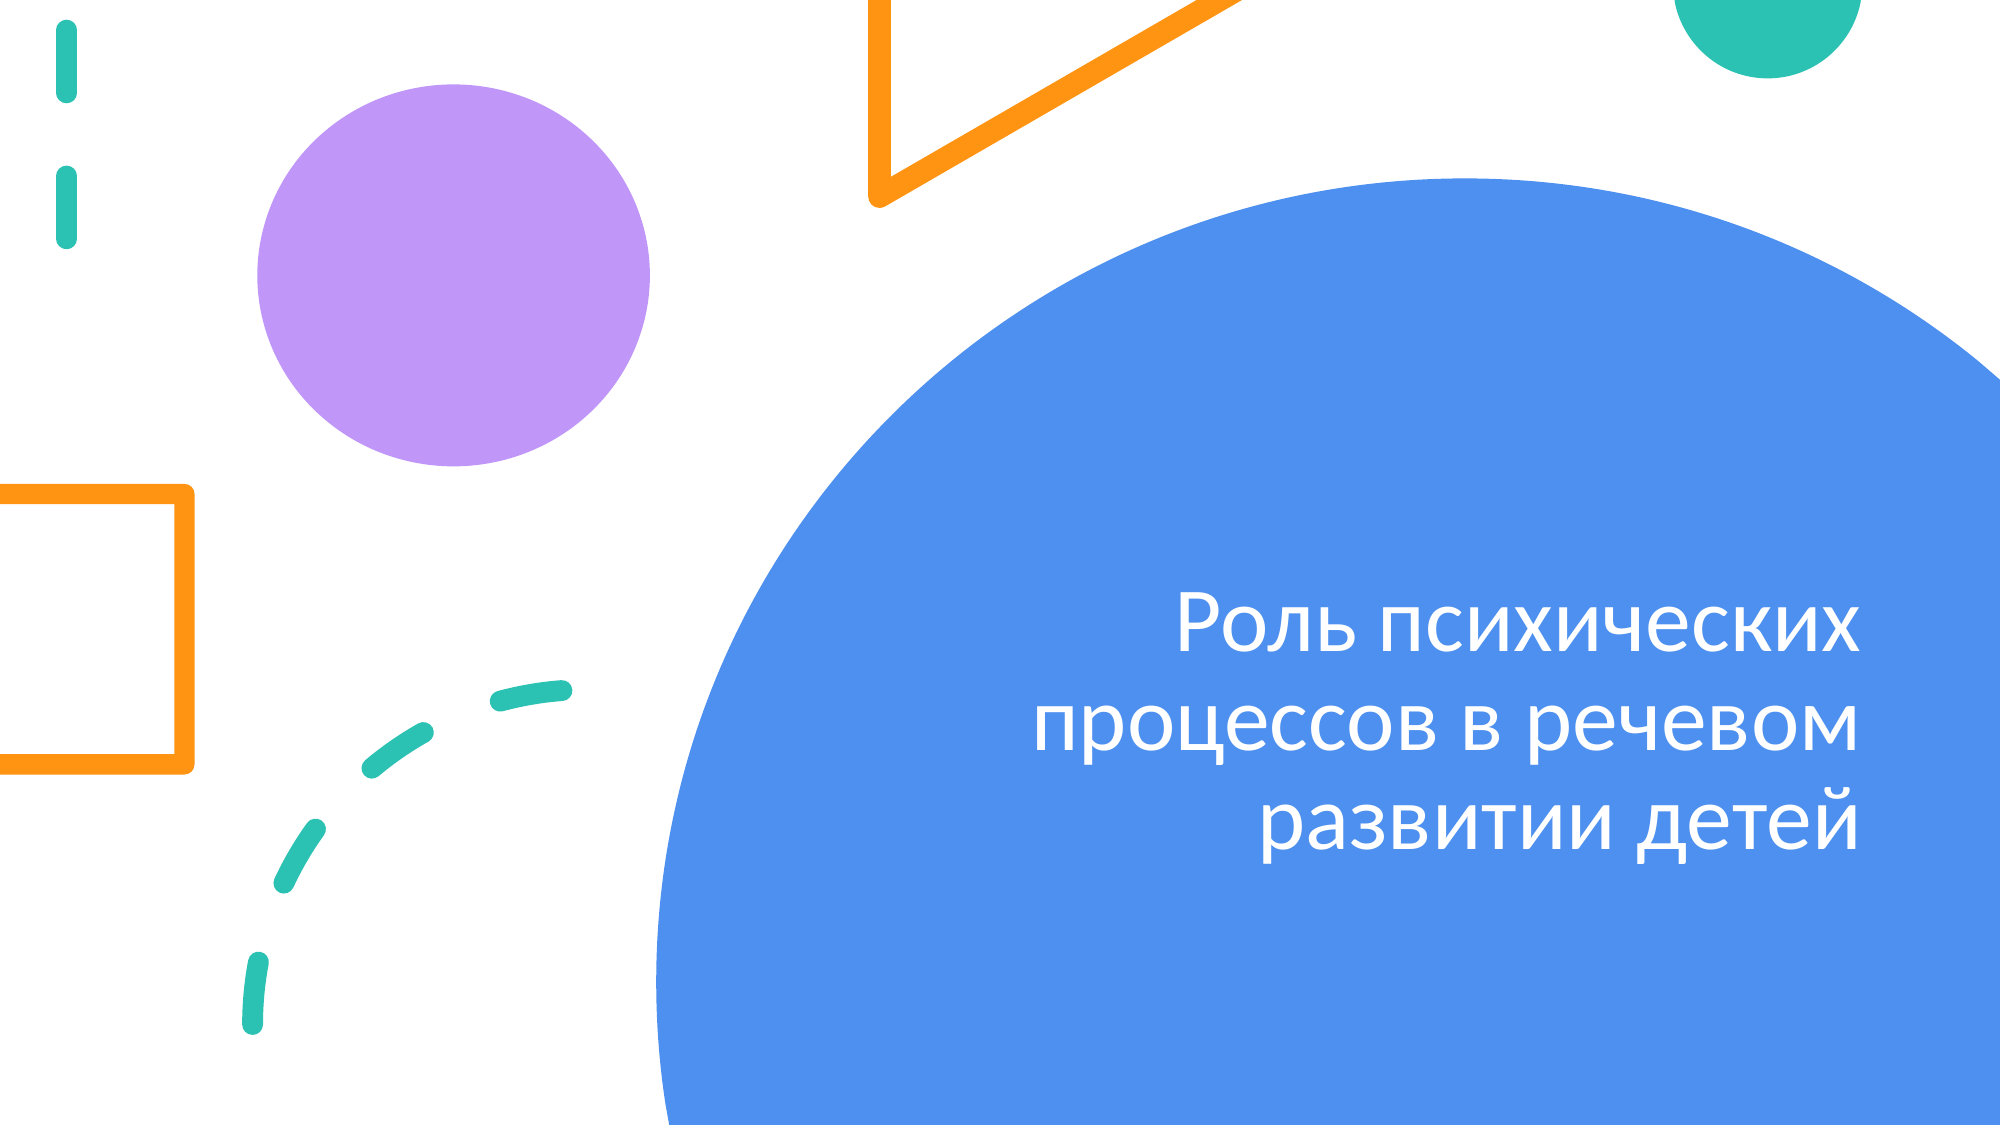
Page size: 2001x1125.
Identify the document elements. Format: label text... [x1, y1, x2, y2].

title Роль психических процессов в речевом развитии детей [850, 483, 1878, 877]
